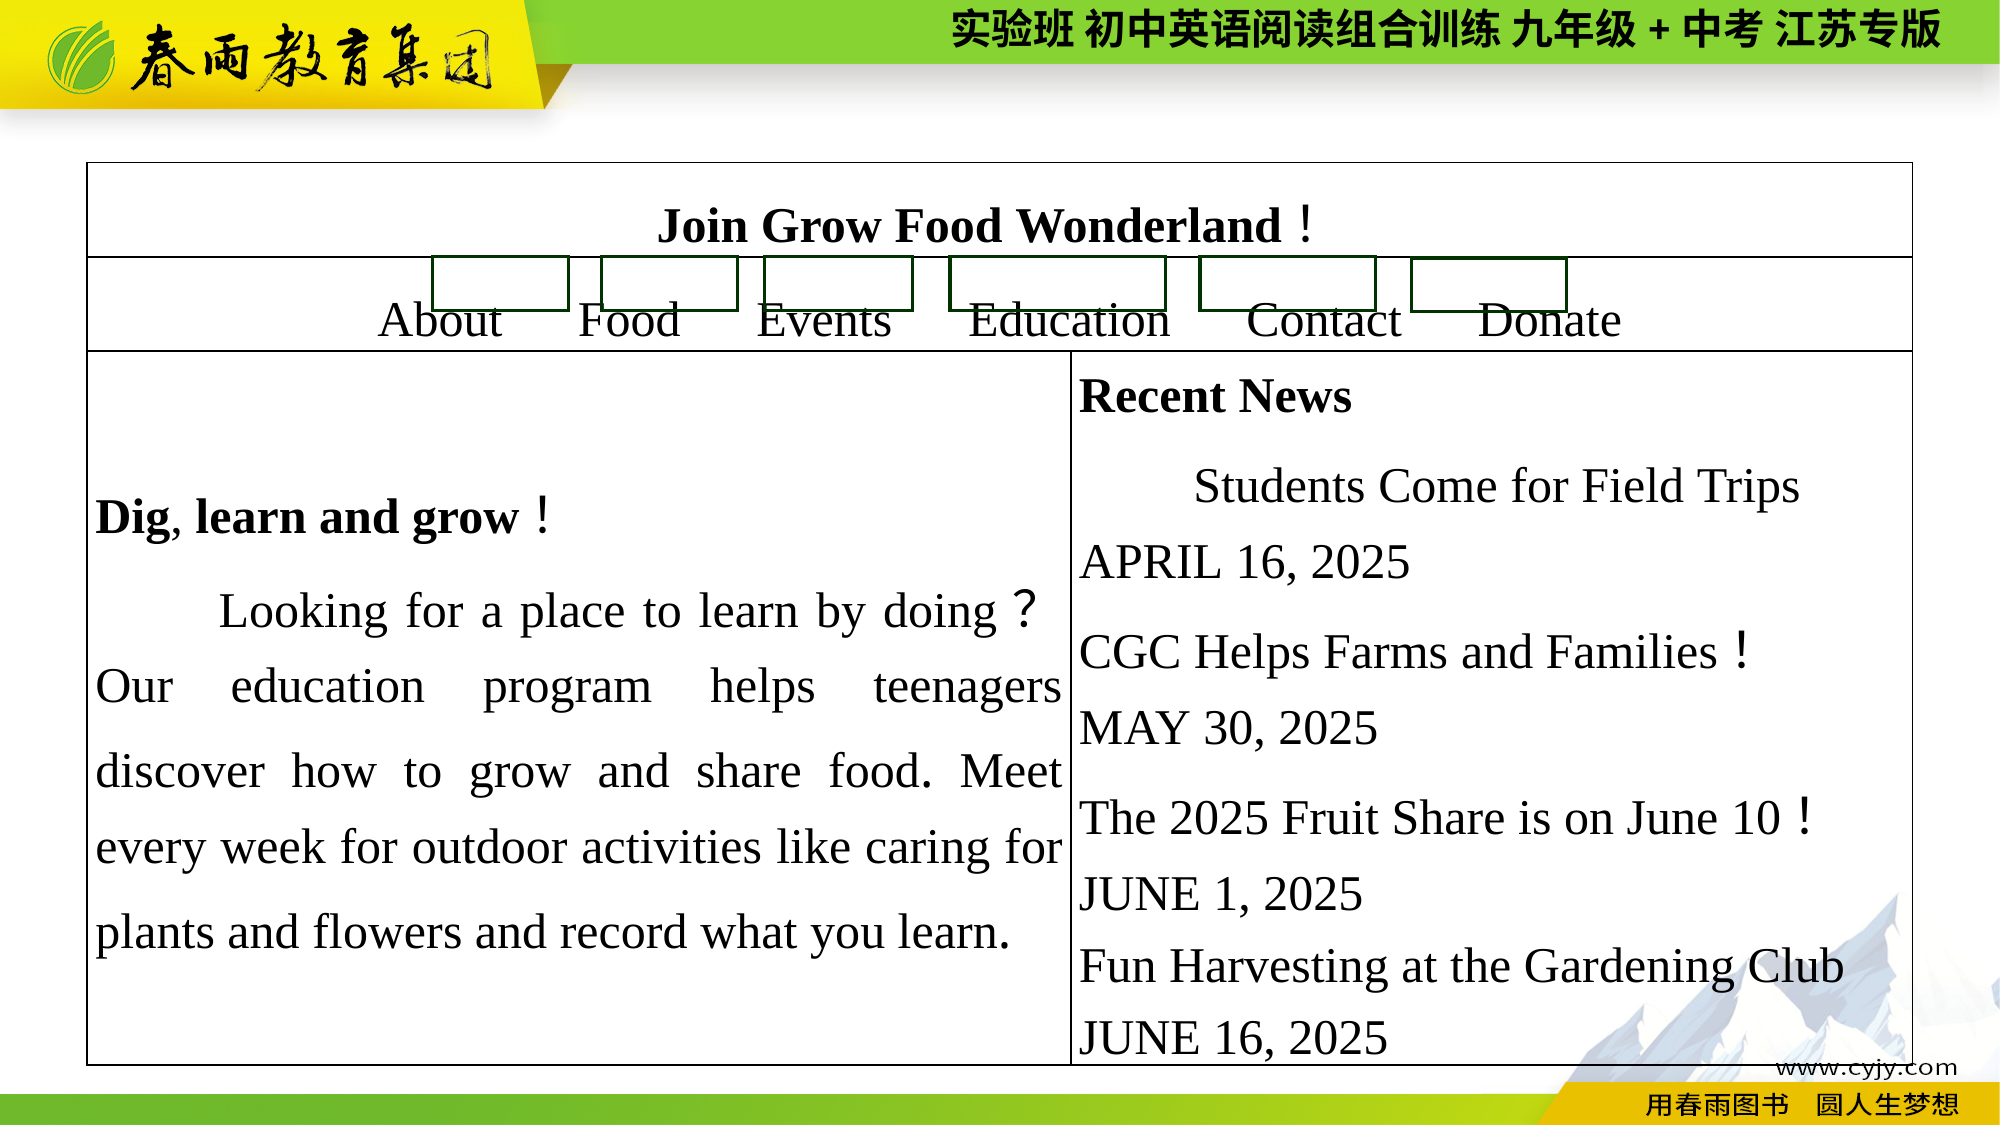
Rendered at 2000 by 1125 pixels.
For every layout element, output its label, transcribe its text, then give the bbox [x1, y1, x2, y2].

table_cell Recent News Students Come for Field Trips APRIL 16, 2025 CGC Helps Farms and Families！ MAY 30, 2025 The 2025 Fruit Share is on June 10！ JUNE 1, 2025 Fun Harvesting at the Gardening Club JUNE 16, 2025 [1072, 352, 1912, 1064]
table_cell About Food Events Education Contact Donate [88, 258, 1912, 350]
text_box [949, 256, 1166, 311]
text_box [601, 256, 738, 311]
table_header Join Grow Food Wonderland！ [88, 163, 1912, 256]
table_cell Dig, learn and grow！ Looking for a place to learn by doing？ Our education program helps teenagers discover how to grow and share food. Meet every week for outdoor activities like caring for plants and flowers and record what you learn. [88, 352, 1070, 1064]
text_box [1200, 256, 1376, 311]
picture [0, 0, 2000, 1125]
text_box [764, 256, 913, 311]
text_box [432, 256, 569, 311]
text_box [1411, 258, 1567, 312]
